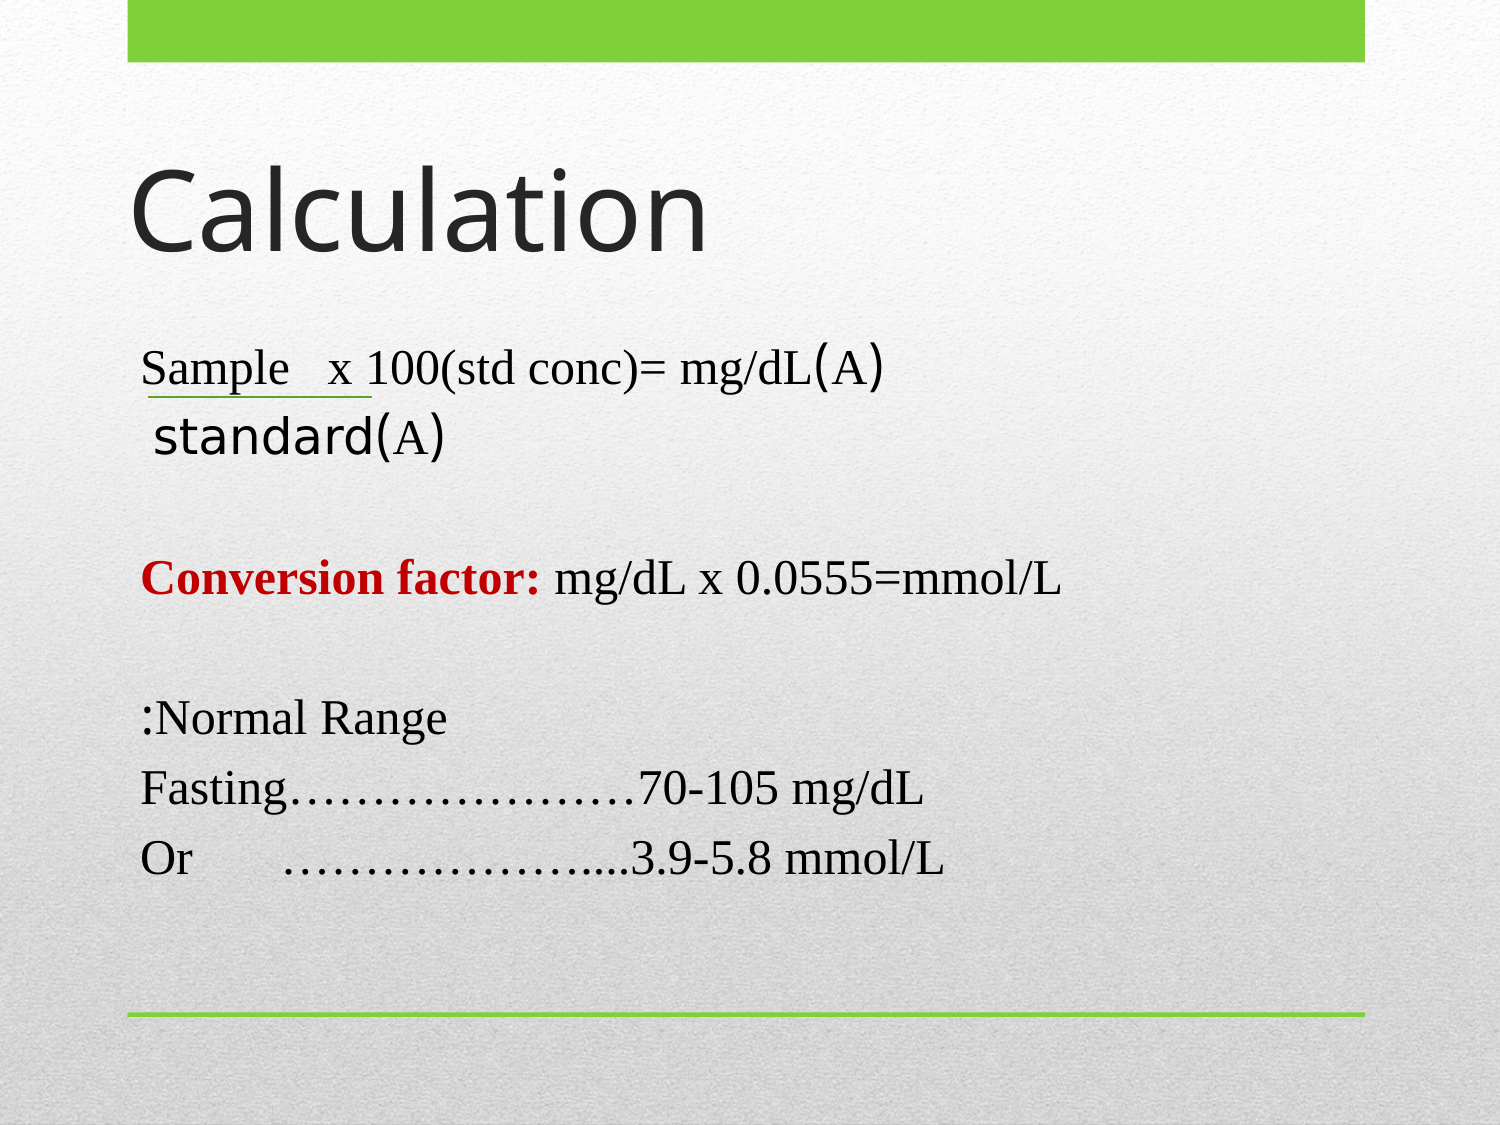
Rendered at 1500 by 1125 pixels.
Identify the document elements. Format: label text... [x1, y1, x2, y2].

title Calculation [112, 19, 1225, 282]
list (A)Sample x 100(std conc)= mg/dL (A)standard Conversion factor: mg/dL x 0.0555=mmol/L Normal Range: Fasting…………………70-105 mg/dL Or ………………....3.9-5.8 mmol/L [125, 149, 1363, 1000]
